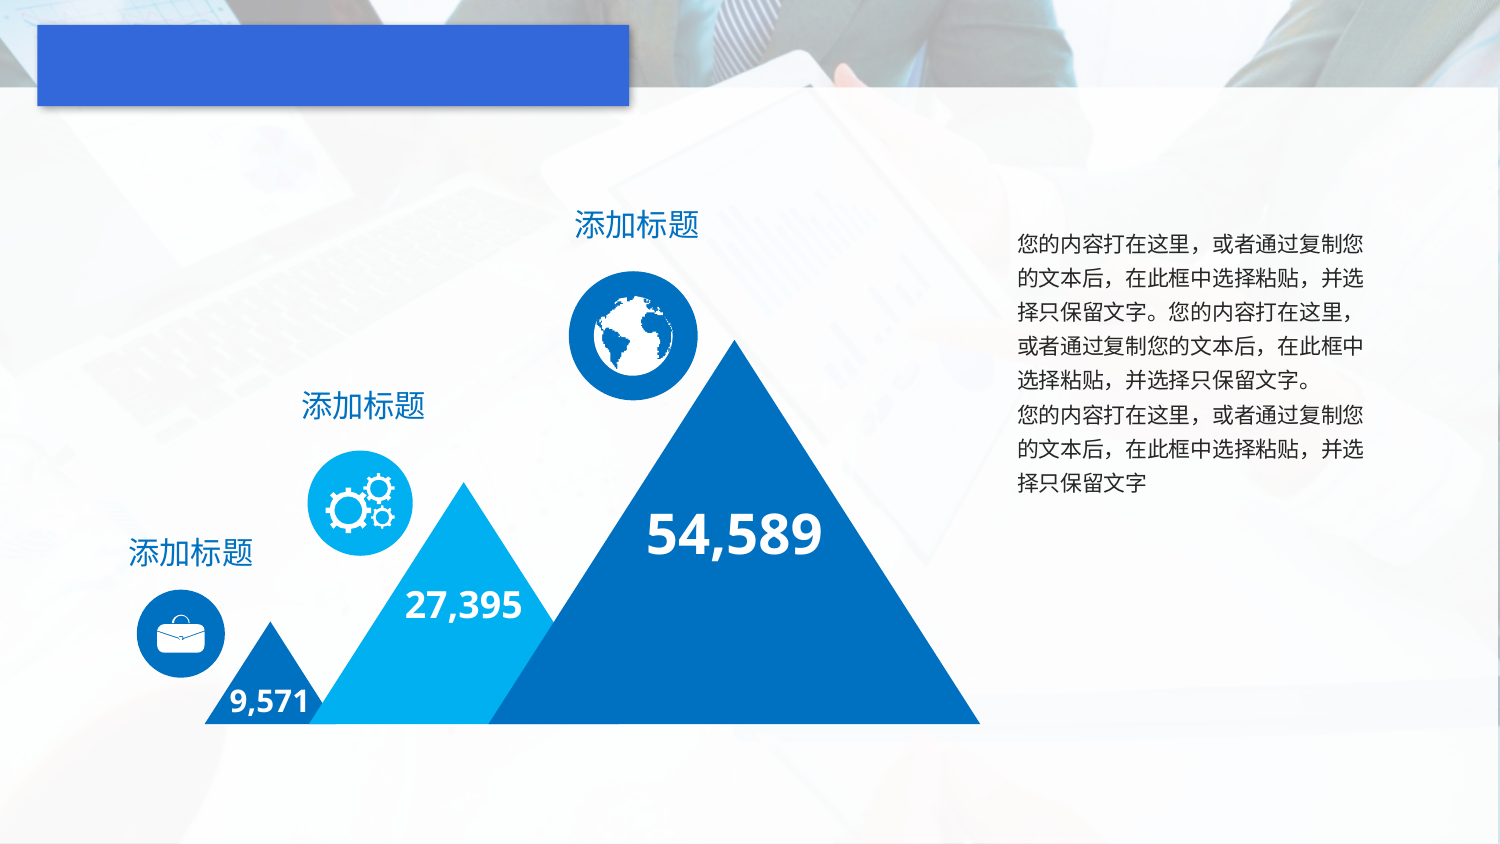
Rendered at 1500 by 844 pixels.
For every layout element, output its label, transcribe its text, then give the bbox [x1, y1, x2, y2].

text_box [136, 589, 225, 678]
text_box 27,395 [308, 482, 553, 725]
text_box 添加标题 [113, 526, 269, 579]
text_box 9,571 [204, 621, 322, 725]
text_box 添加标题 [559, 197, 715, 250]
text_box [568, 271, 698, 401]
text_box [307, 450, 413, 556]
text_box 您的内容打在这里，或者通过复制您的文本后，在此框中选择粘贴，并选择只保留文字。您的内容打在这里，或者通过复制您的文本后，在此框中选择粘贴，并选择只保留文字。 您的内容打在这里，或者通过复制您的文本后，在此框中选择粘贴，并选择只保留文字 [1002, 215, 1388, 503]
text_box 添加标题 [286, 379, 442, 432]
text_box 54,589 [488, 339, 981, 725]
